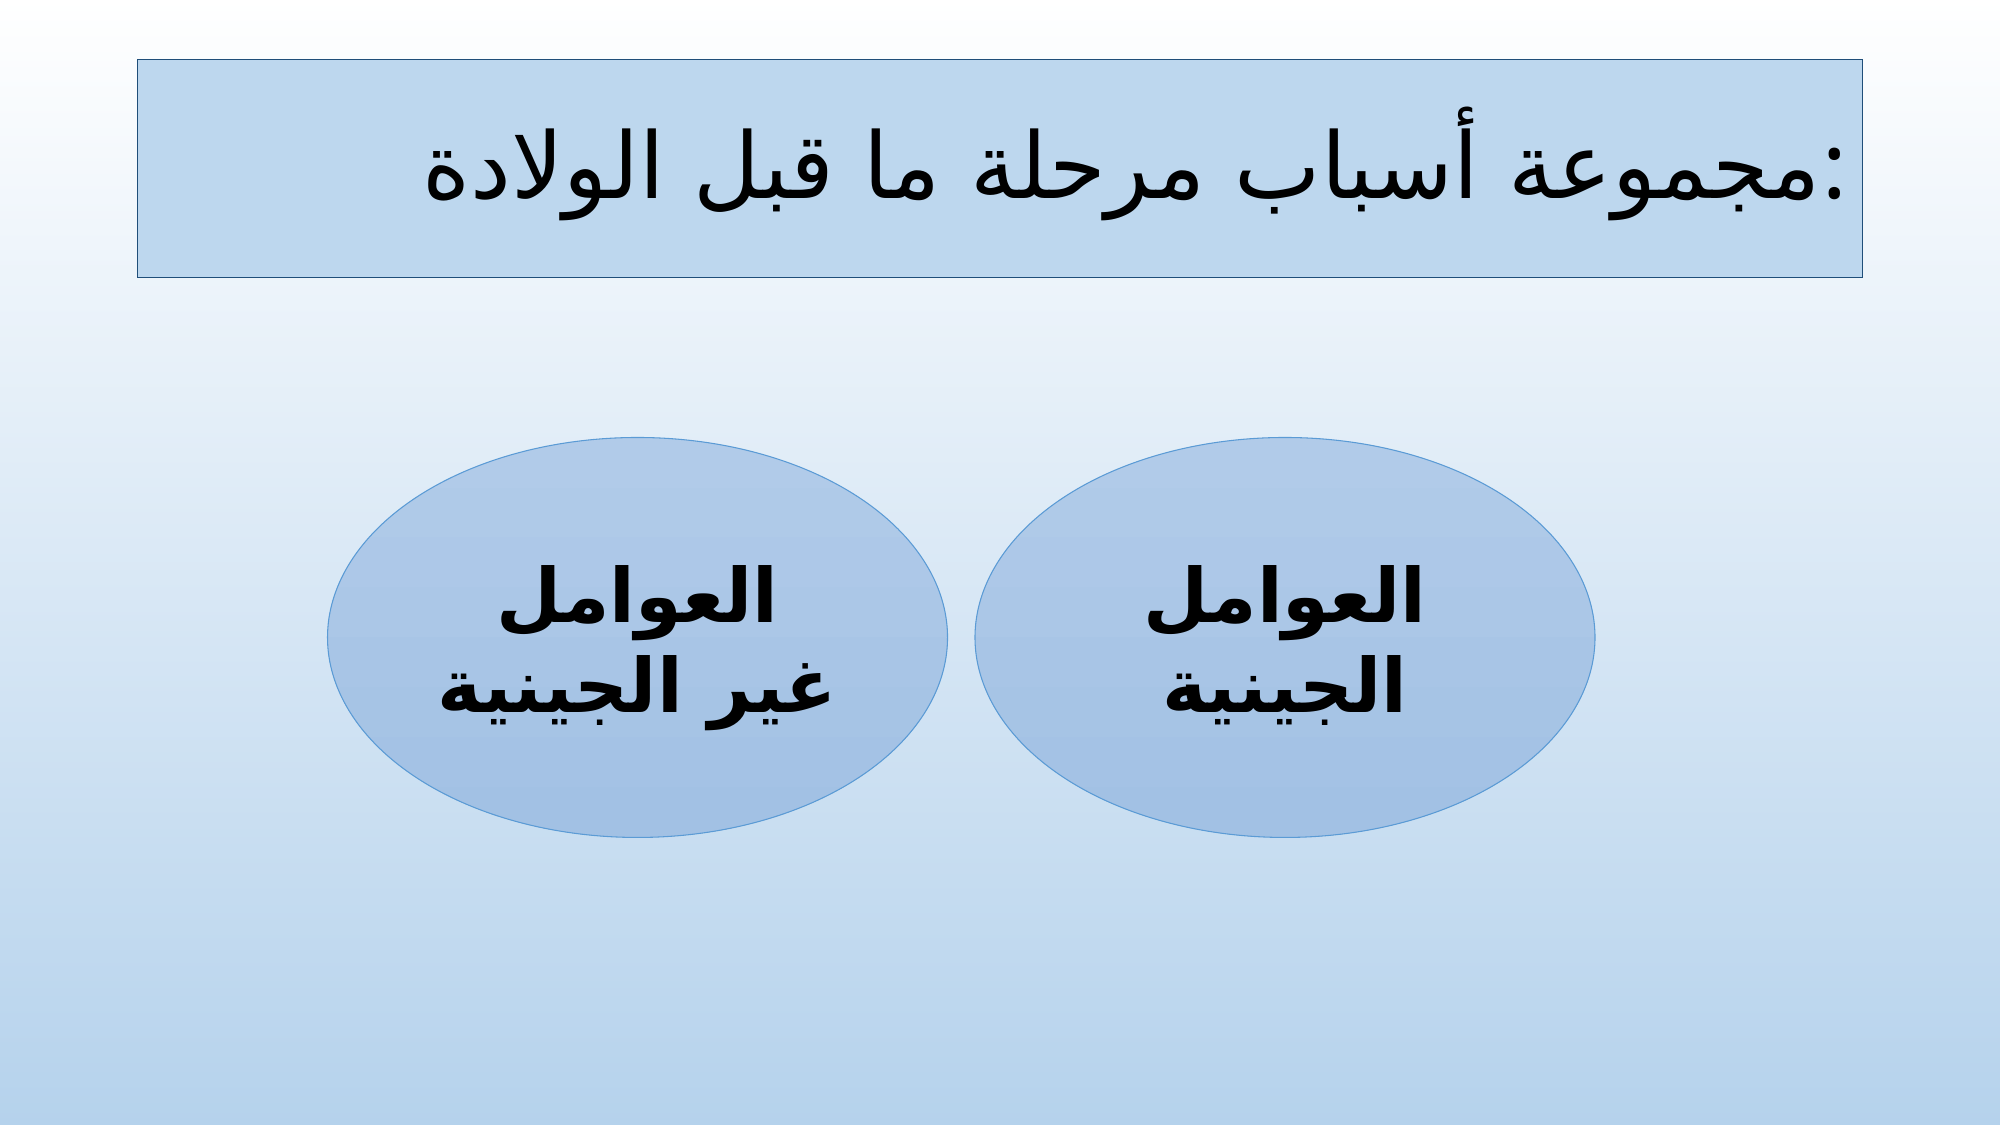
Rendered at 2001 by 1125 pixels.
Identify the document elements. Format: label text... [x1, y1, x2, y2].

text_box العوامل الجينية [974, 436, 1596, 838]
title مجموعة أسباب مرحلة ما قبل الولادة: [137, 59, 1863, 278]
text_box العوامل غير الجينية [326, 436, 949, 838]
